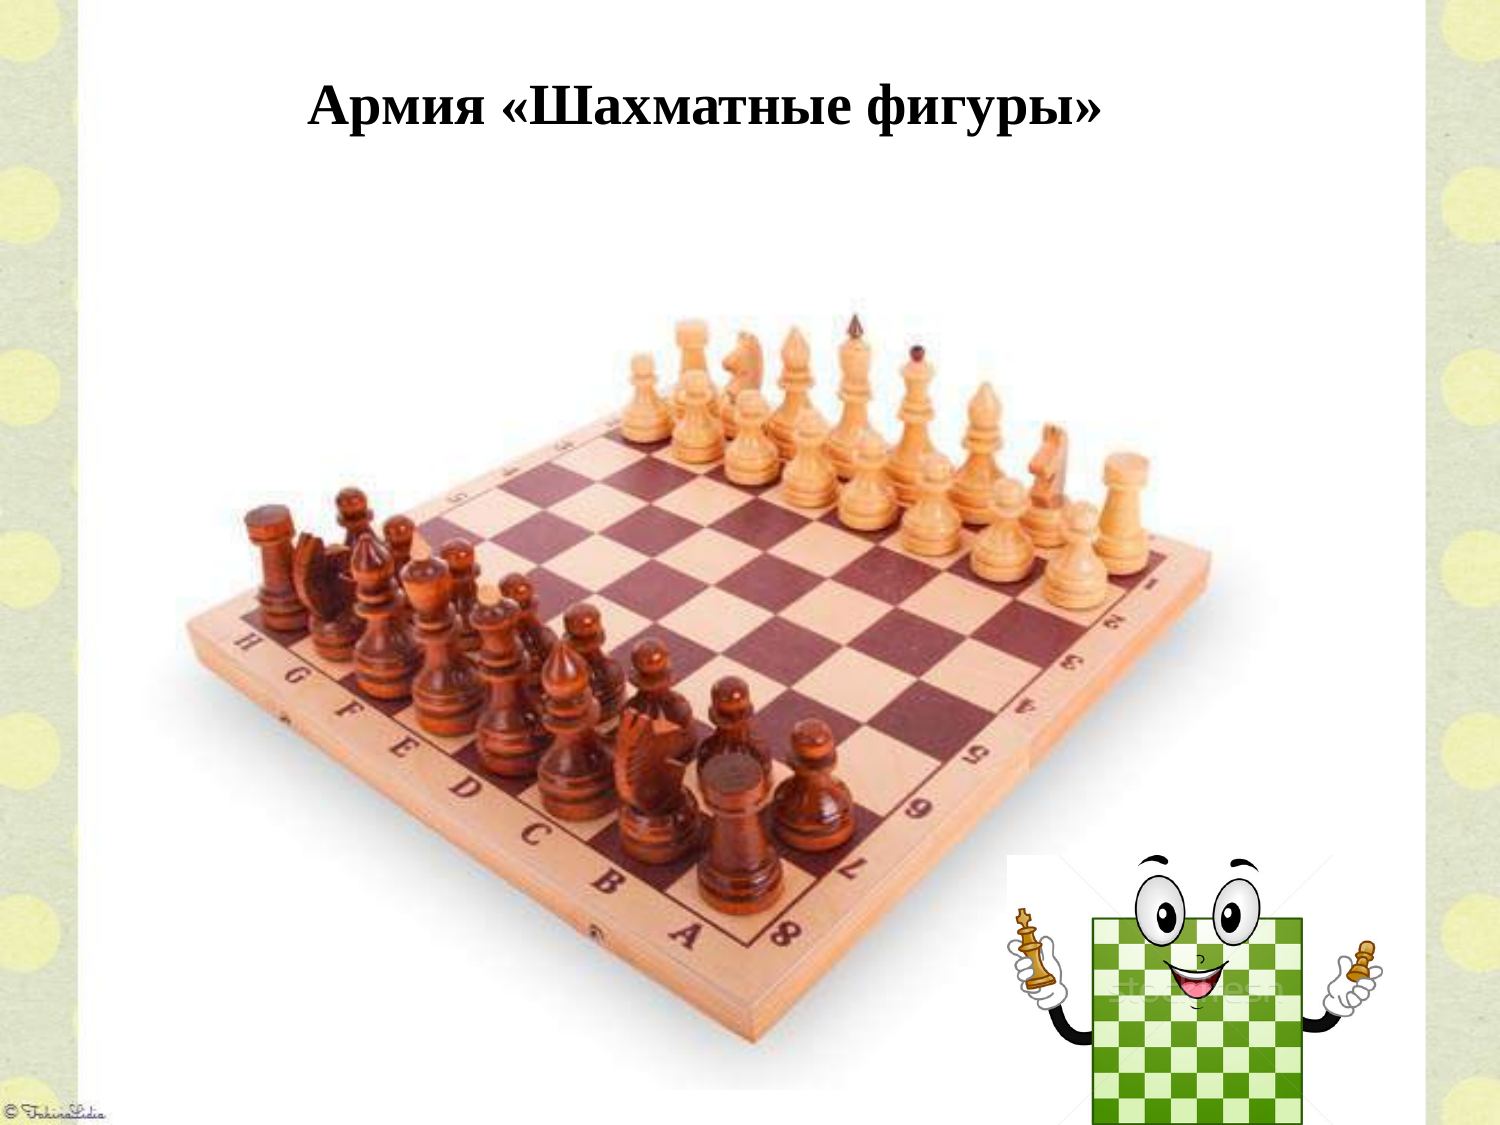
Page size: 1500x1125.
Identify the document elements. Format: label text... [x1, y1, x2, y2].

picture [0, 0, 1500, 1125]
text_box Армия «Шахматные фигуры» [292, 58, 1184, 144]
